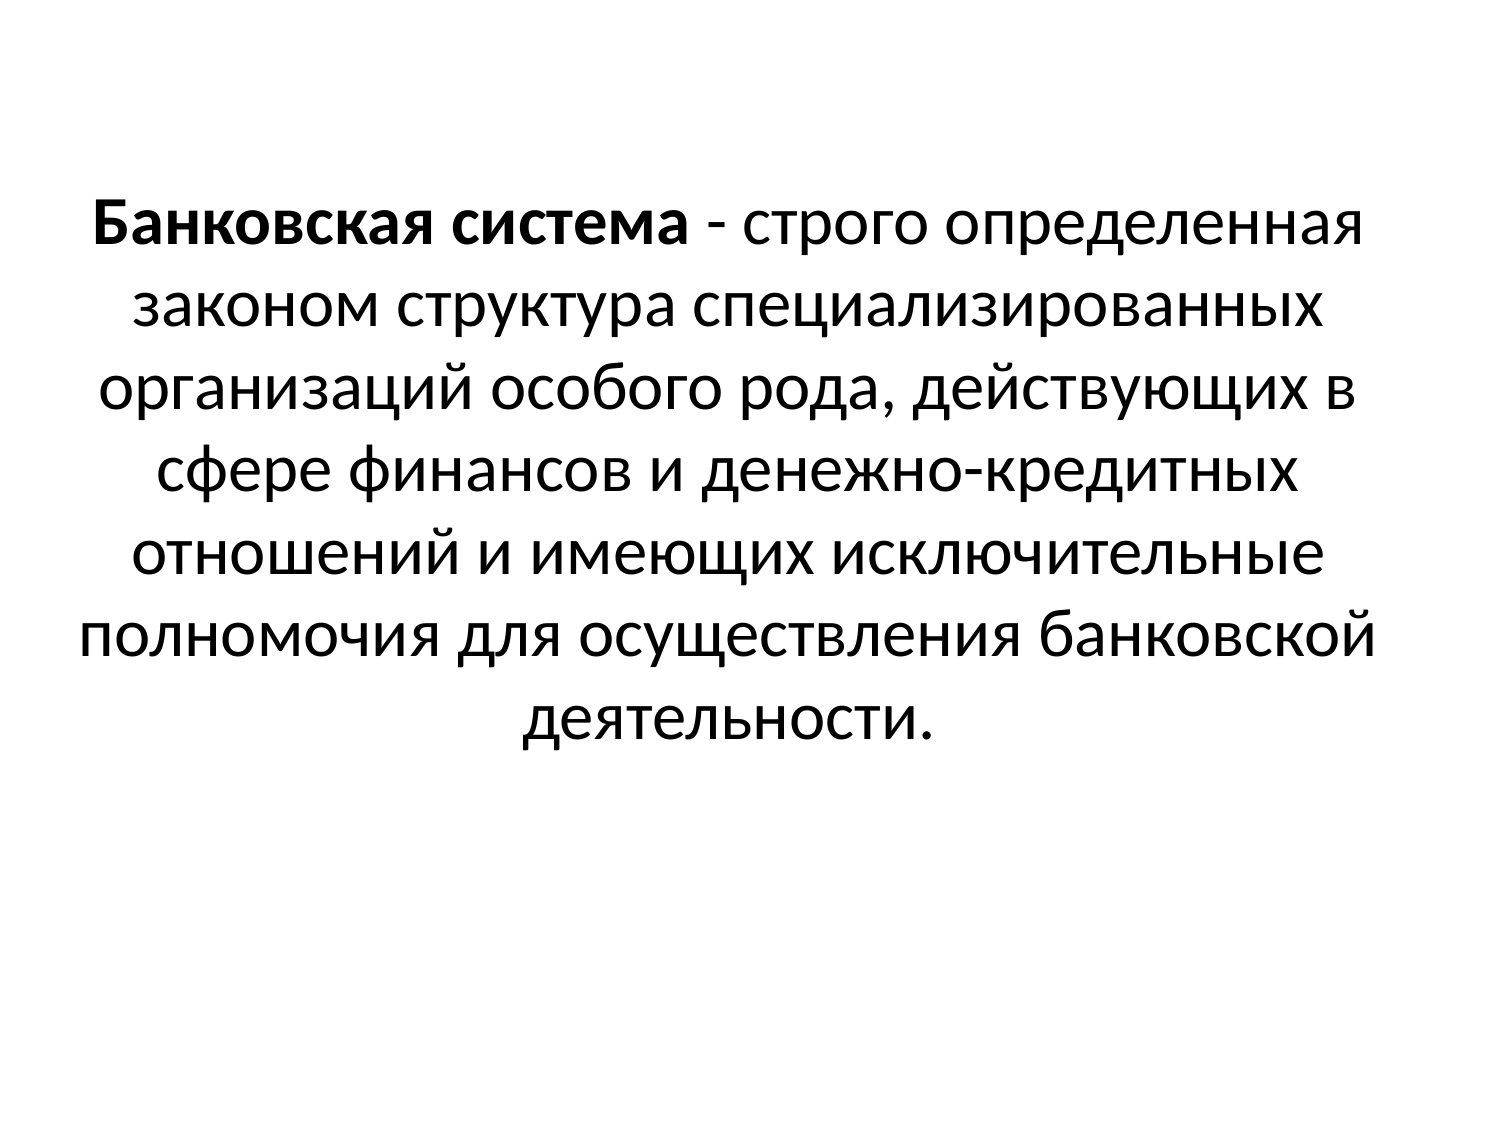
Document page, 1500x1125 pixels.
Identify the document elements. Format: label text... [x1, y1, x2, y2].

title Банковская система - строго определенная законом структура специализированных организаций особого рода, действующих в сфере финансов и денежно-кредитных отношений и имеющих исключительные полномочия для осуществления банковской деятельности. [54, 160, 1404, 768]
